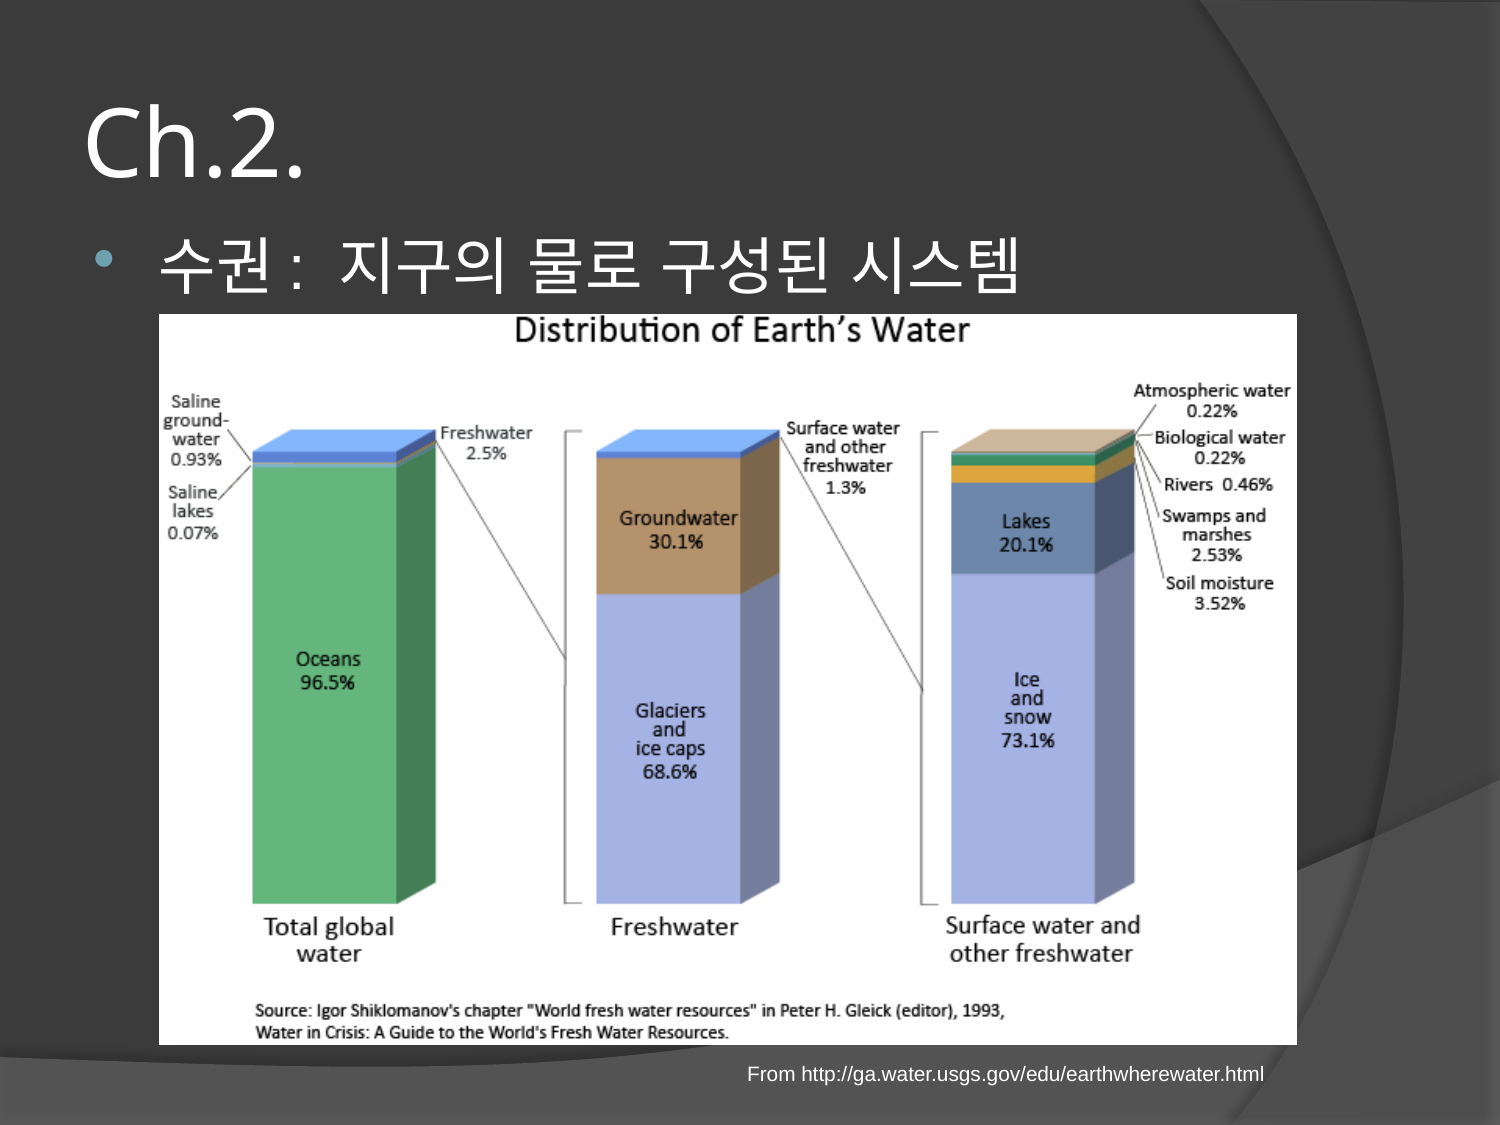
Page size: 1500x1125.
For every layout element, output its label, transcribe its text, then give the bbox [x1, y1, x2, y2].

list 수권: 지구의 물로 구성된 시스템 [75, 219, 1300, 963]
title Ch.2. [75, 45, 1300, 219]
picture [159, 314, 1298, 1045]
text_box From http://ga.water.usgs.gov/edu/earthwherewater.html [732, 1053, 1483, 1094]
